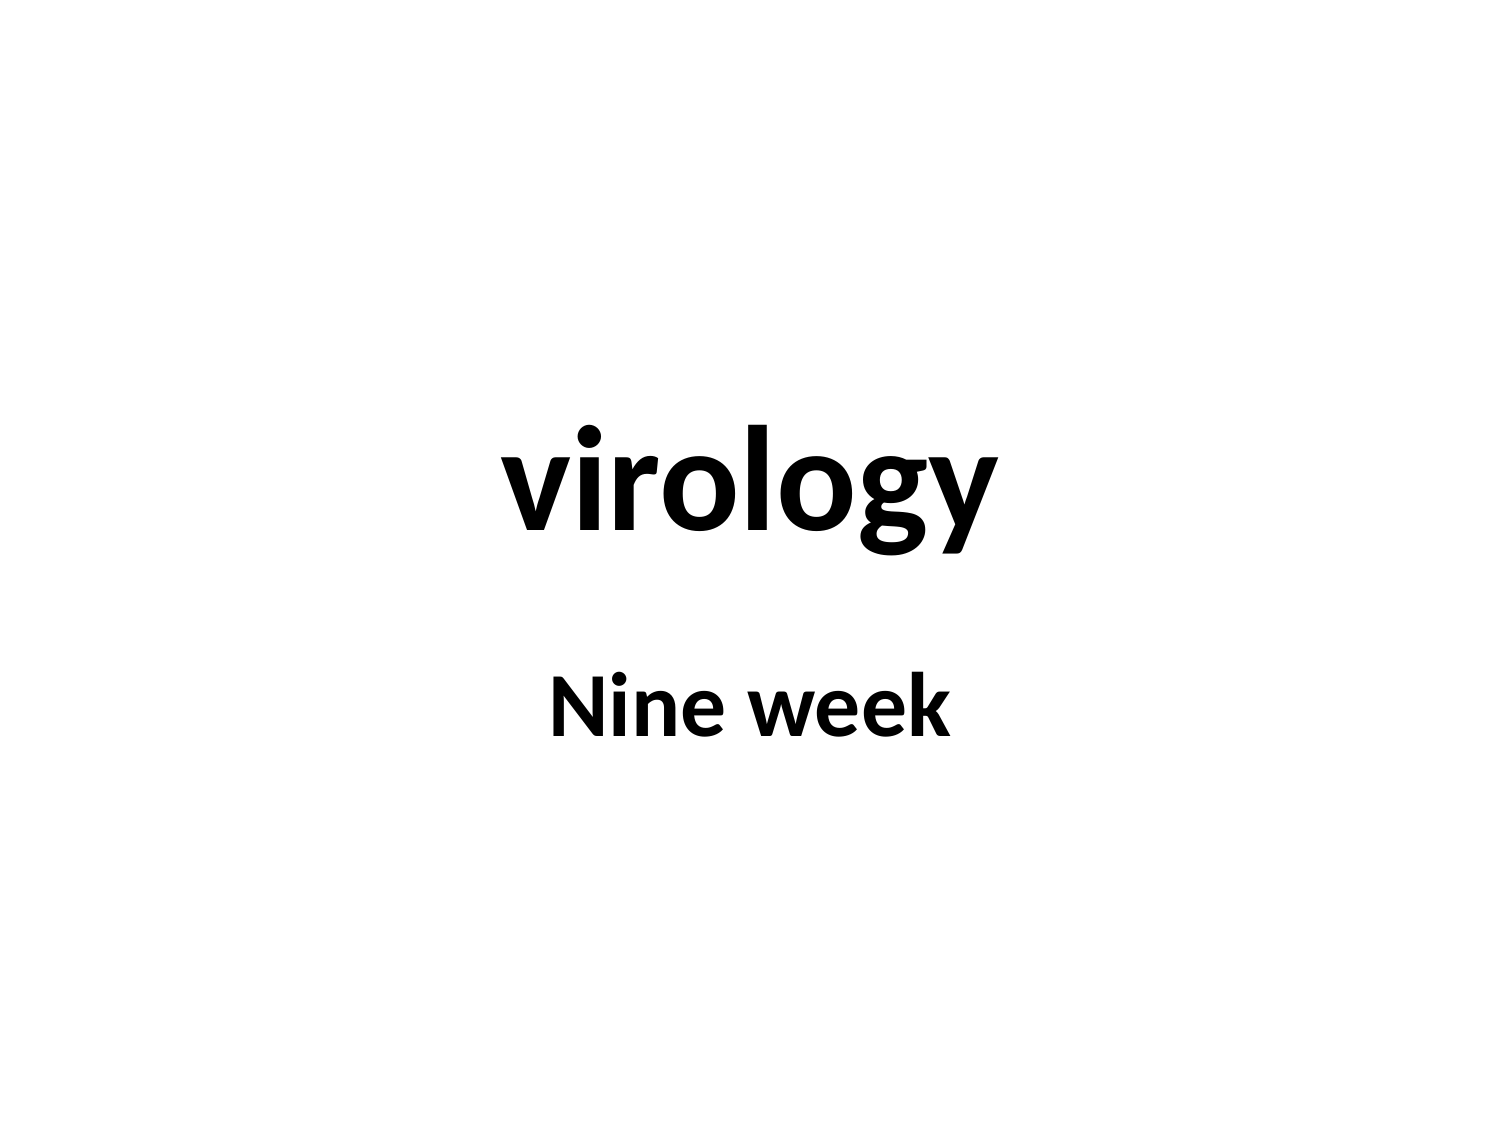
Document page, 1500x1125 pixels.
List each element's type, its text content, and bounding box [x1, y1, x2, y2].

title virology [112, 349, 1388, 591]
subtitle Nine week [225, 637, 1275, 925]
